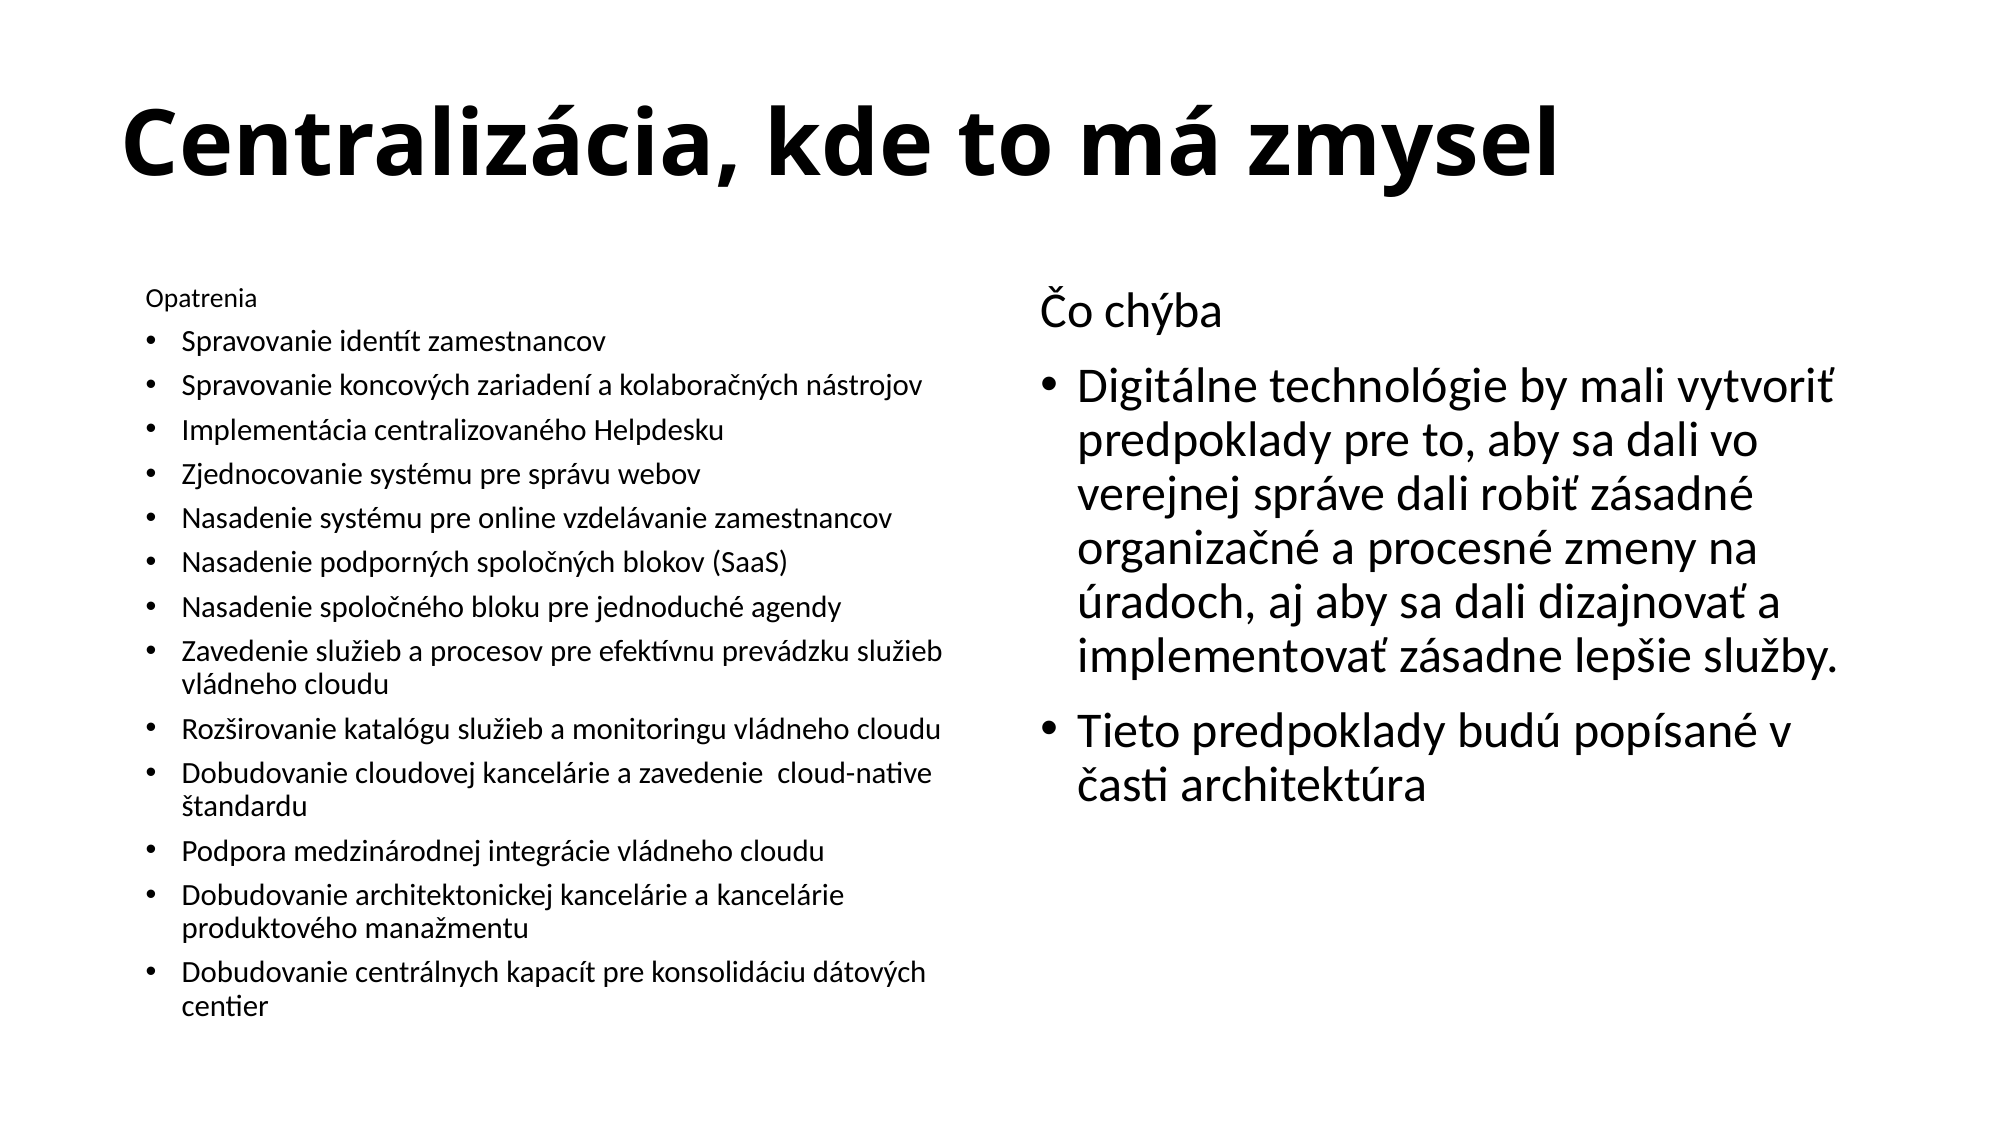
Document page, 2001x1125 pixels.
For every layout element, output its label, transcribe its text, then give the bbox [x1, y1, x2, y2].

list Čo chýba Digitálne technológie by mali vytvoriť predpoklady pre to, aby sa dali vo verejnej správe dali robiť zásadné organizačné a procesné zmeny na úradoch, aj aby sa dali dizajnovať a implementovať zásadne lepšie služby. Tieto predpoklady budú popísané v časti architektúra [1025, 276, 1855, 998]
title Centralizácia, kde to má zmysel [105, 52, 1895, 240]
text_box Opatrenia Spravovanie identít zamestnancov Spravovanie koncových zariadení a kolaboračných nástrojov Implementácia centralizovaného Helpdesku Zjednocovanie systému pre správu webov Nasadenie systému pre online vzdelávanie zamestnancov Nasadenie podporných spoločných blokov (SaaS) Nasadenie spoločného bloku pre jednoduché agendy Zavedenie služieb a procesov pre efektívnu prevádzku služieb vládneho cloudu Rozširovanie katalógu služieb a monitoringu vládneho cloudu Dobudovanie cloudovej kancelárie a zavedenie cloud-native štandardu Podpora medzinárodnej integrácie vládneho cloudu Dobudovanie architektonickej kancelárie a kancelárie produktového manažmentu Dobudovanie centrálnych kapacít pre konsolidáciu dátových centier [130, 276, 960, 1073]
